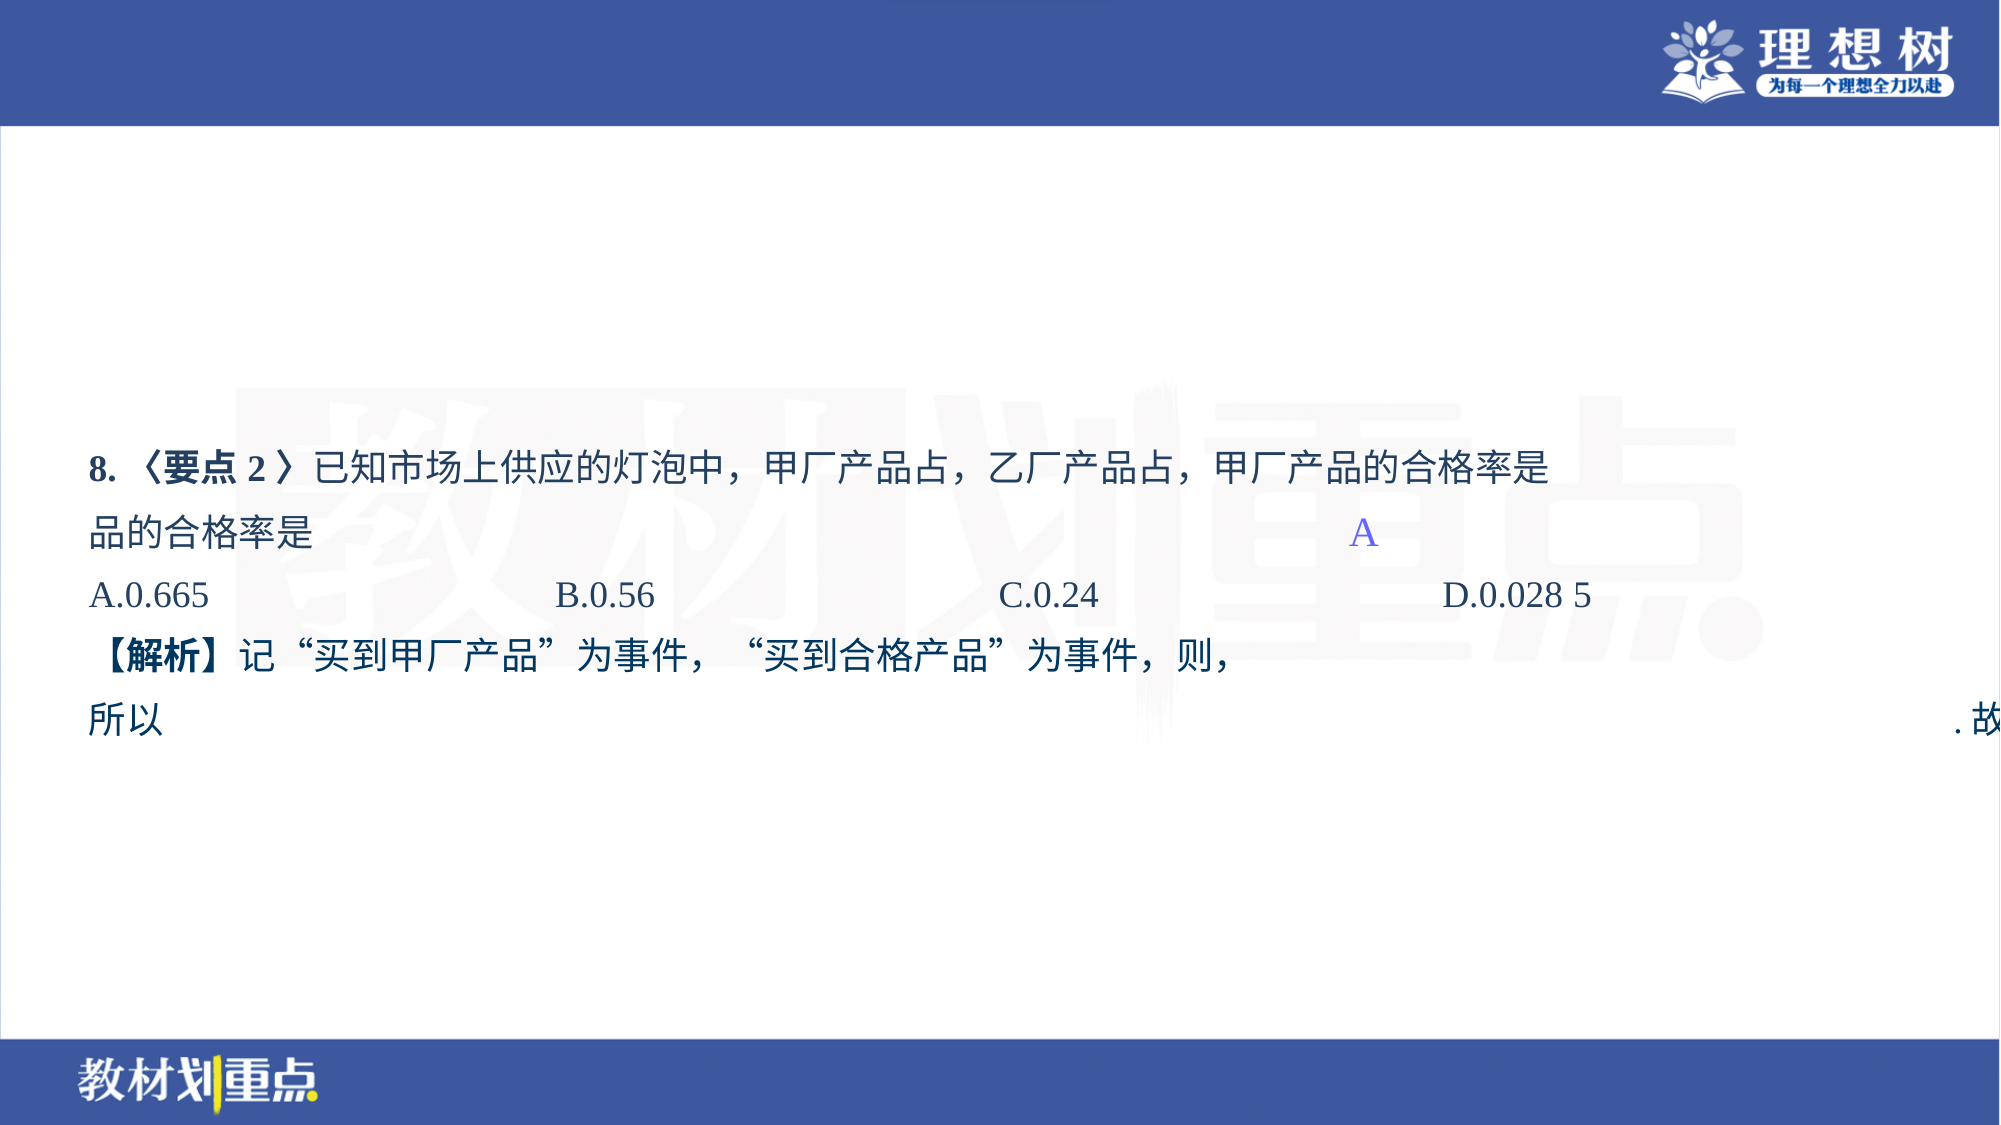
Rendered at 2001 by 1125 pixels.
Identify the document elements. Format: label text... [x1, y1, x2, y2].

picture [1993, 711, 2000, 723]
text_box A [1333, 502, 1395, 548]
picture [0, 0, 2000, 1125]
text_box A.0.665 B.0.56 C.0.24 D.0.028 5 [88, 548, 1911, 608]
picture [1977, 721, 1985, 729]
